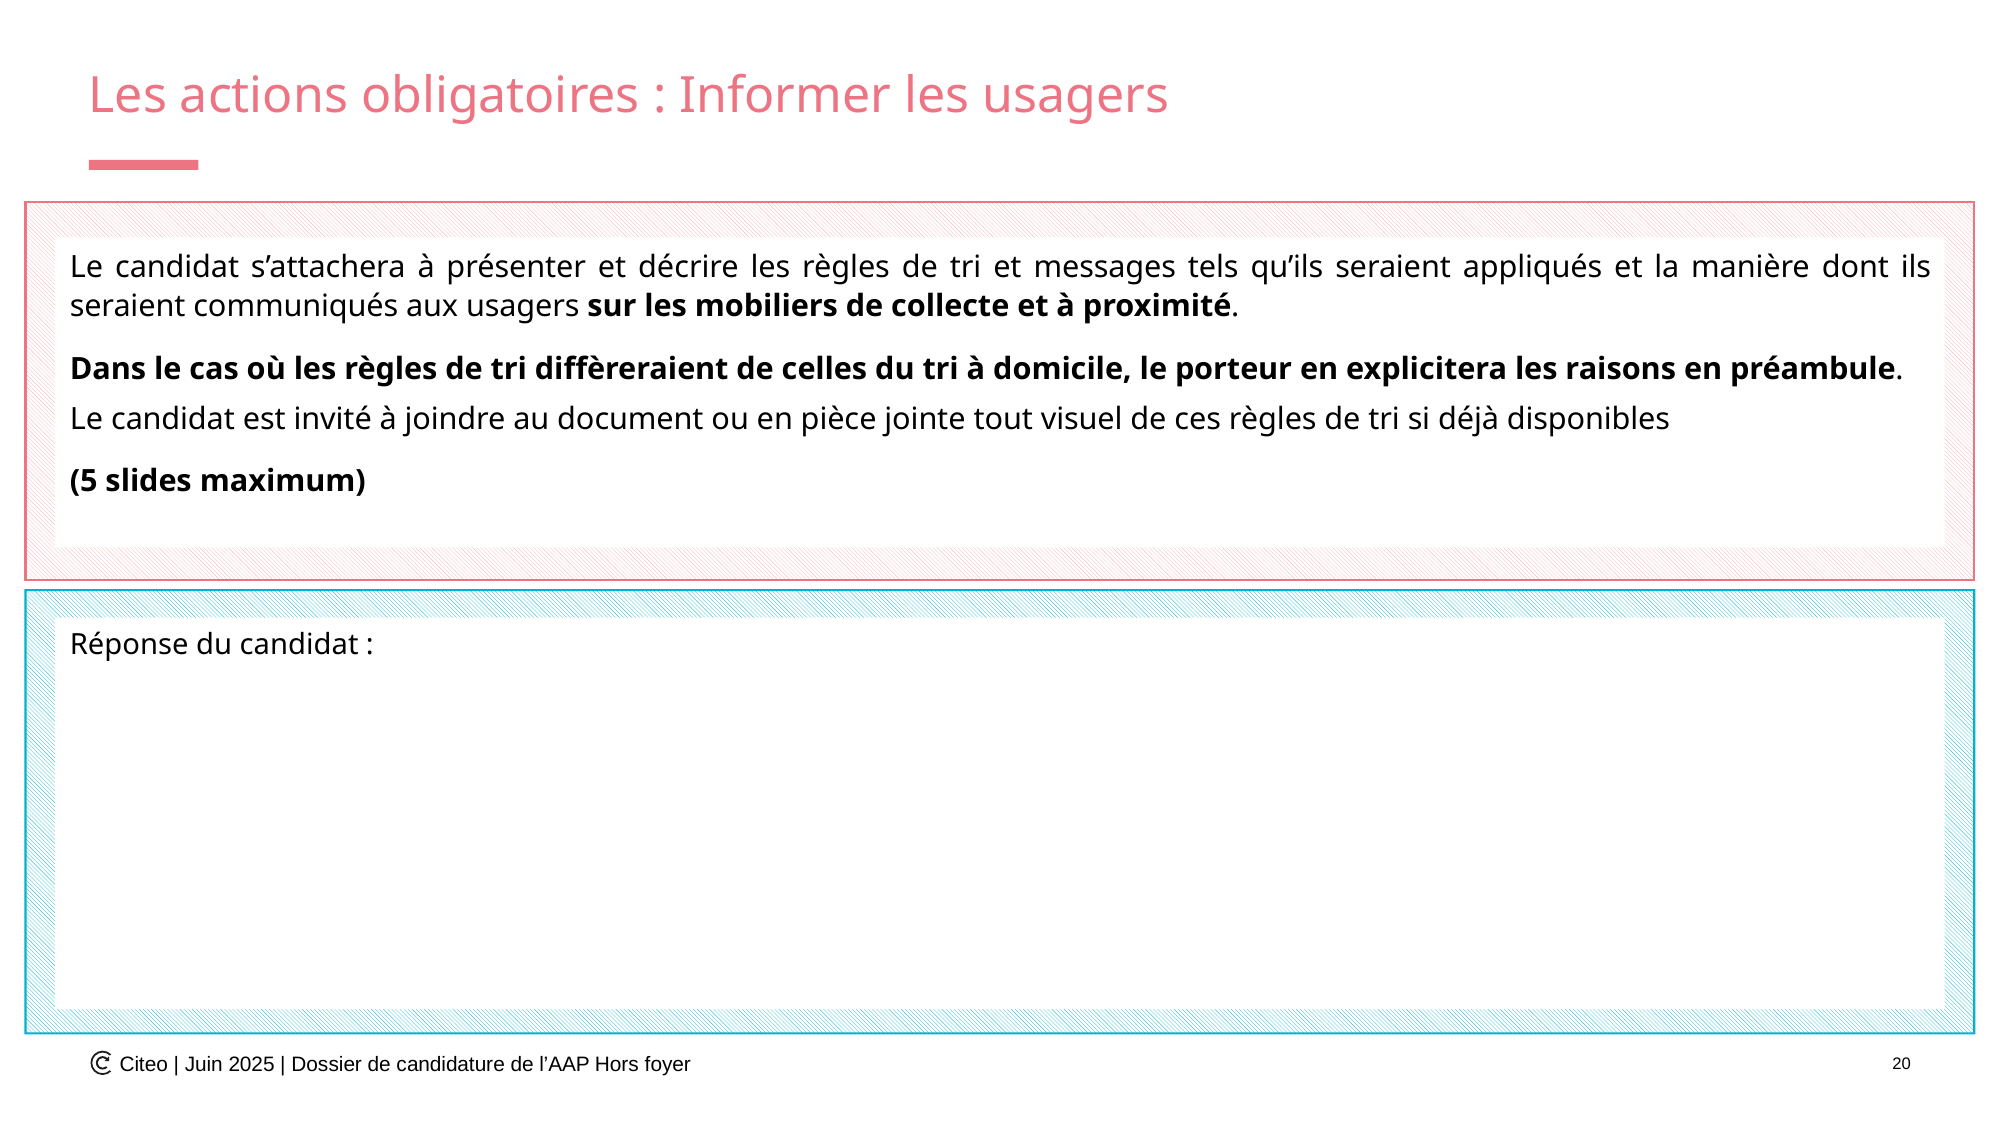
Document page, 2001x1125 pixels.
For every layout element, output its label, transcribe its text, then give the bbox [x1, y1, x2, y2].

slide_number 20 [1808, 1035, 1927, 1094]
footer Citeo | Juin 2025 | Dossier de candidature de l’AAP Hors foyer [119, 1035, 1799, 1093]
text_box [25, 202, 1975, 1034]
title Les actions obligatoires : Informer les usagers [73, 31, 1910, 165]
